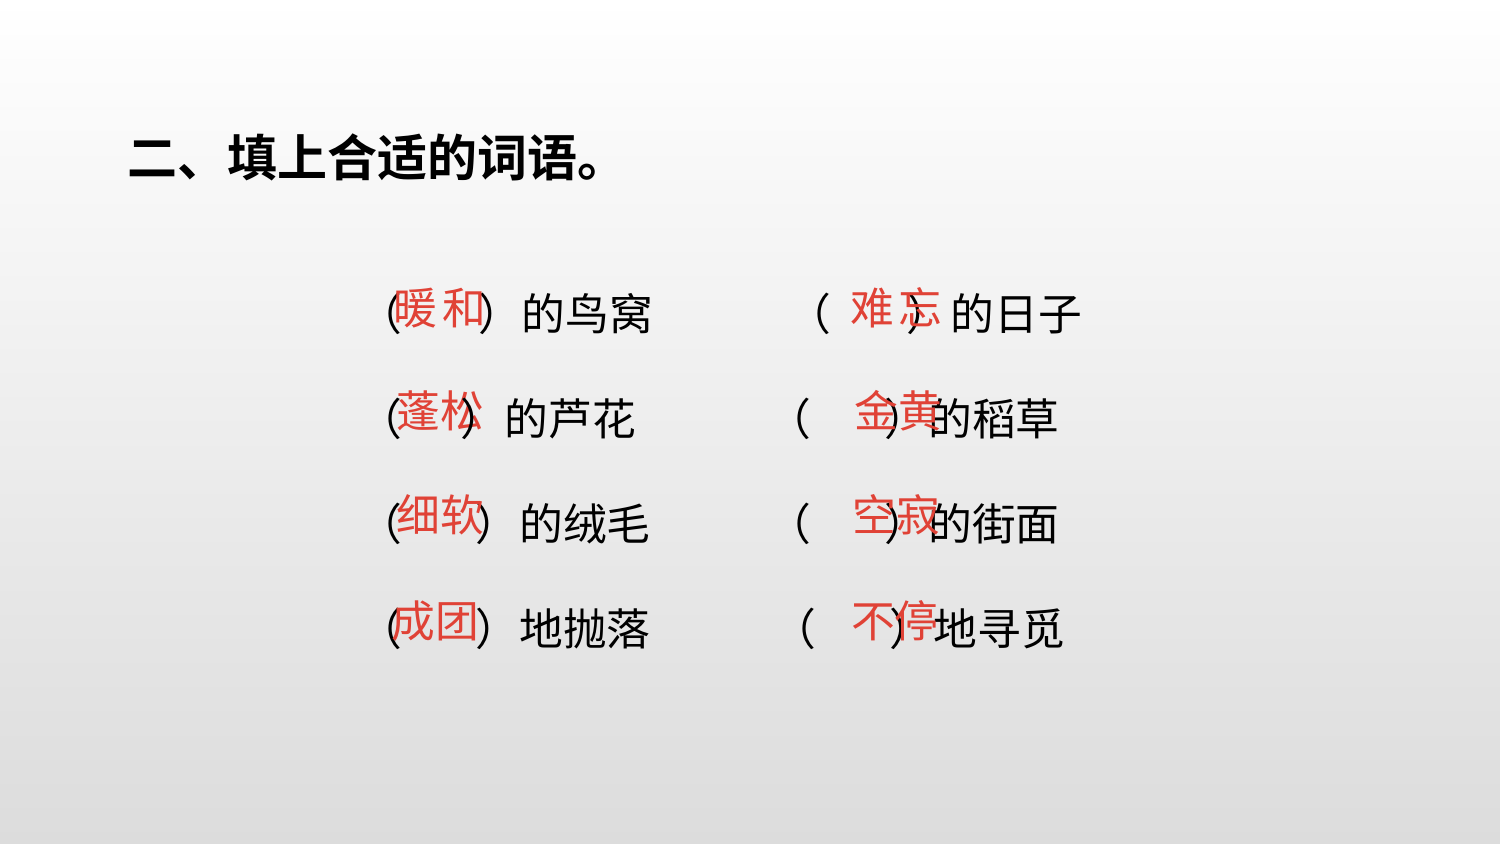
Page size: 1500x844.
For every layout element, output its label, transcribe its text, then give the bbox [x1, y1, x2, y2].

text_box 空寂 [841, 482, 962, 547]
text_box 暖和 [384, 260, 524, 338]
text_box 成团 [380, 588, 502, 653]
text_box 金黄 [843, 378, 962, 442]
text_box 二、填上合适的词语。 [82, 90, 861, 192]
text_box 难忘 [841, 260, 981, 338]
text_box （ ）的鸟窝 （ ）的日子 （ ）的芦花 （ ）的稻草 （ ）的绒毛 （ ）的街面 （ ）地抛落 （ ）地寻觅 [317, 228, 1312, 660]
text_box 不停 [839, 588, 981, 653]
text_box 细软 [384, 482, 502, 547]
